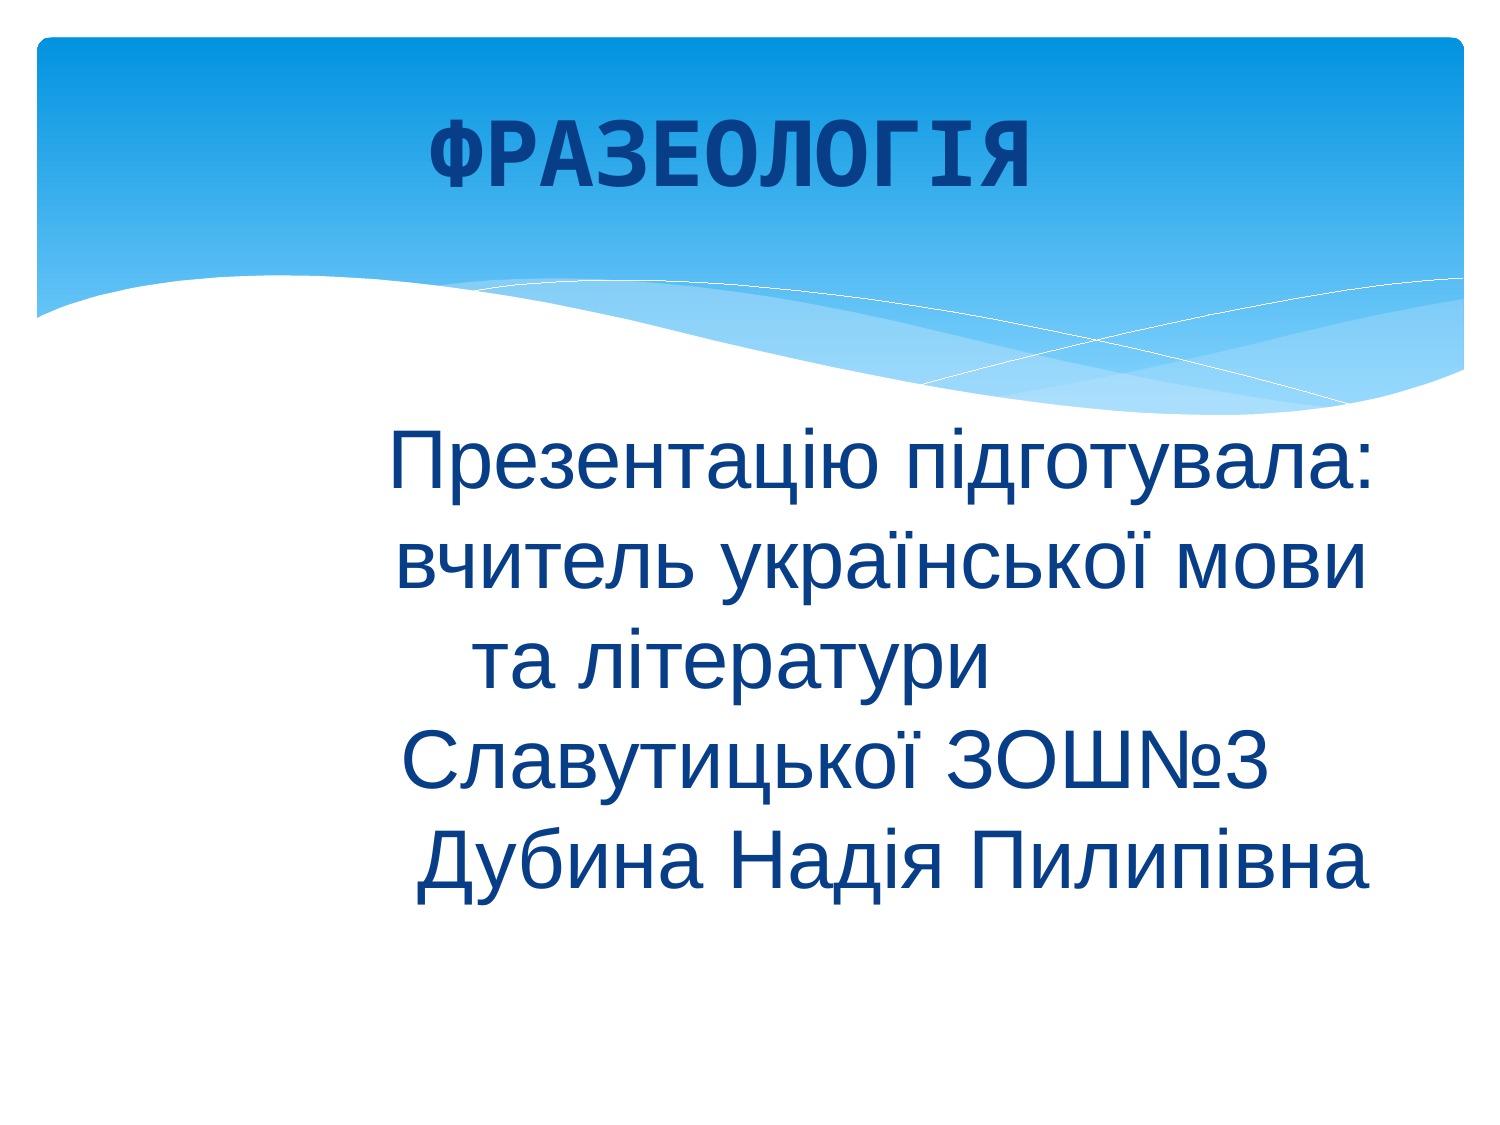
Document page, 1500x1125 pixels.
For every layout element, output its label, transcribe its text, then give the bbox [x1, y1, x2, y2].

title ФРАЗЕОЛОГІЯ Презентацію підготувала: вчитель української мови та літератури Славутицької ЗОШ№3 Дубина Надія Пилипівна [64, 385, 1400, 615]
